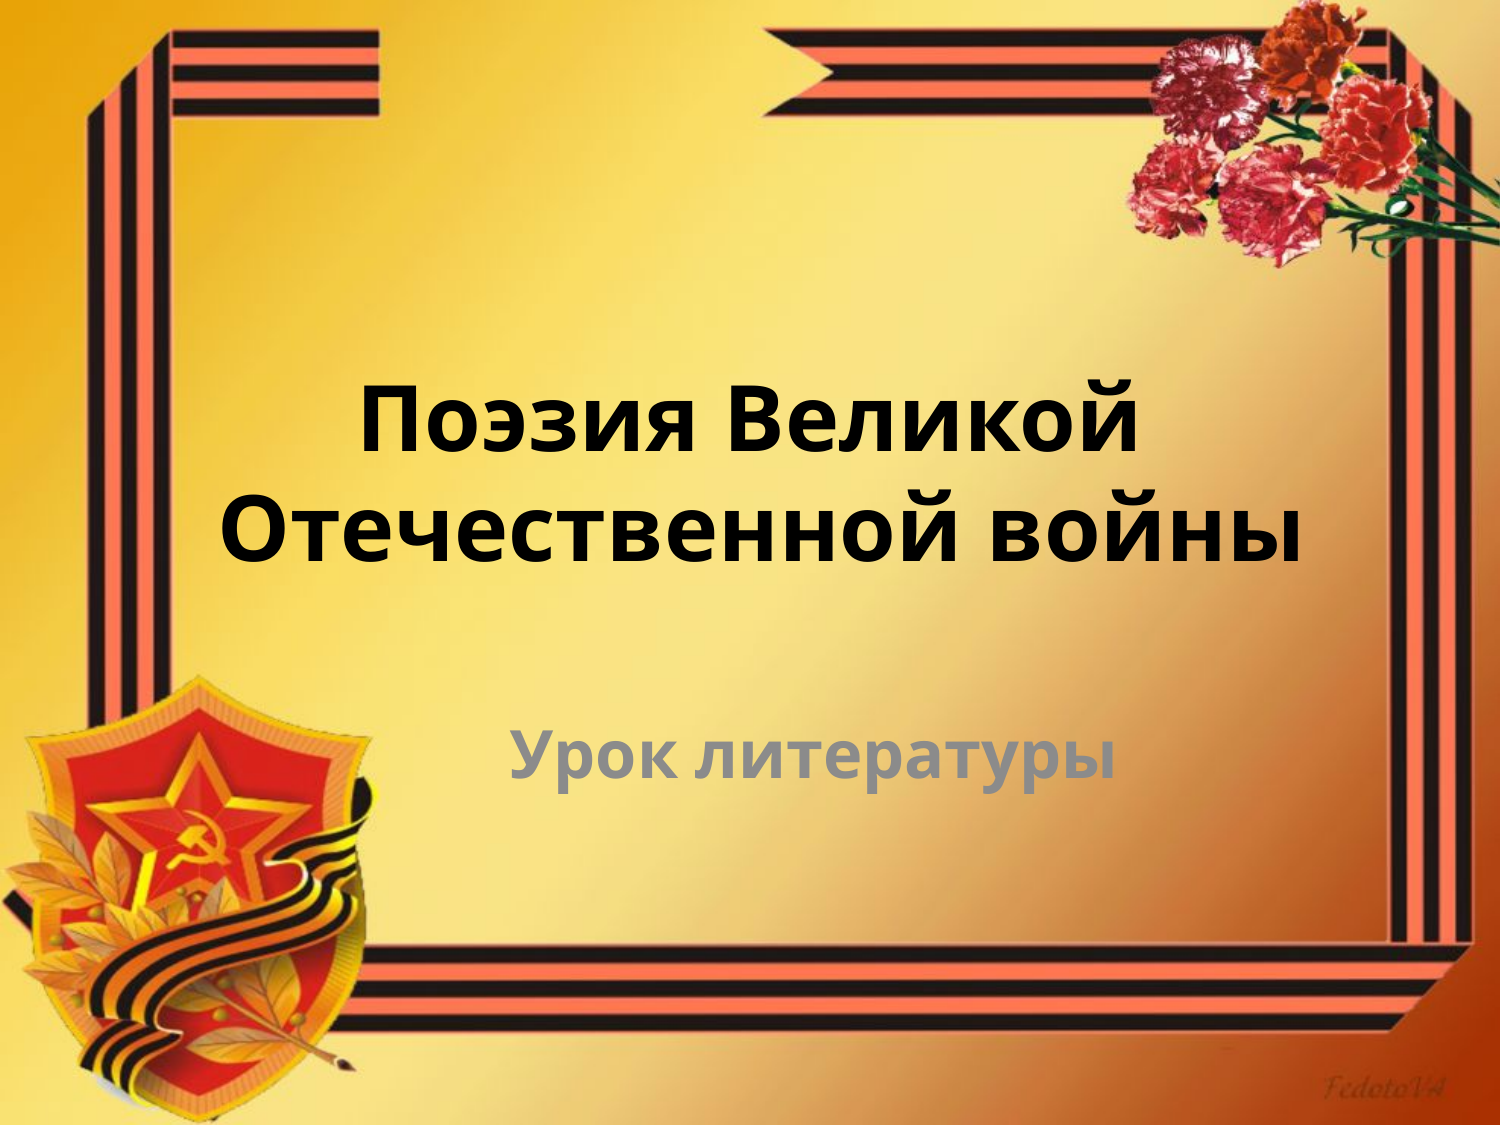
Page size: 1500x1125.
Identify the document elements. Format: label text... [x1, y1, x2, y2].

picture [0, 0, 1500, 1125]
subtitle Урок литературы [289, 703, 1340, 858]
title Поэзия Великой Отечественной войны [112, 349, 1388, 591]
